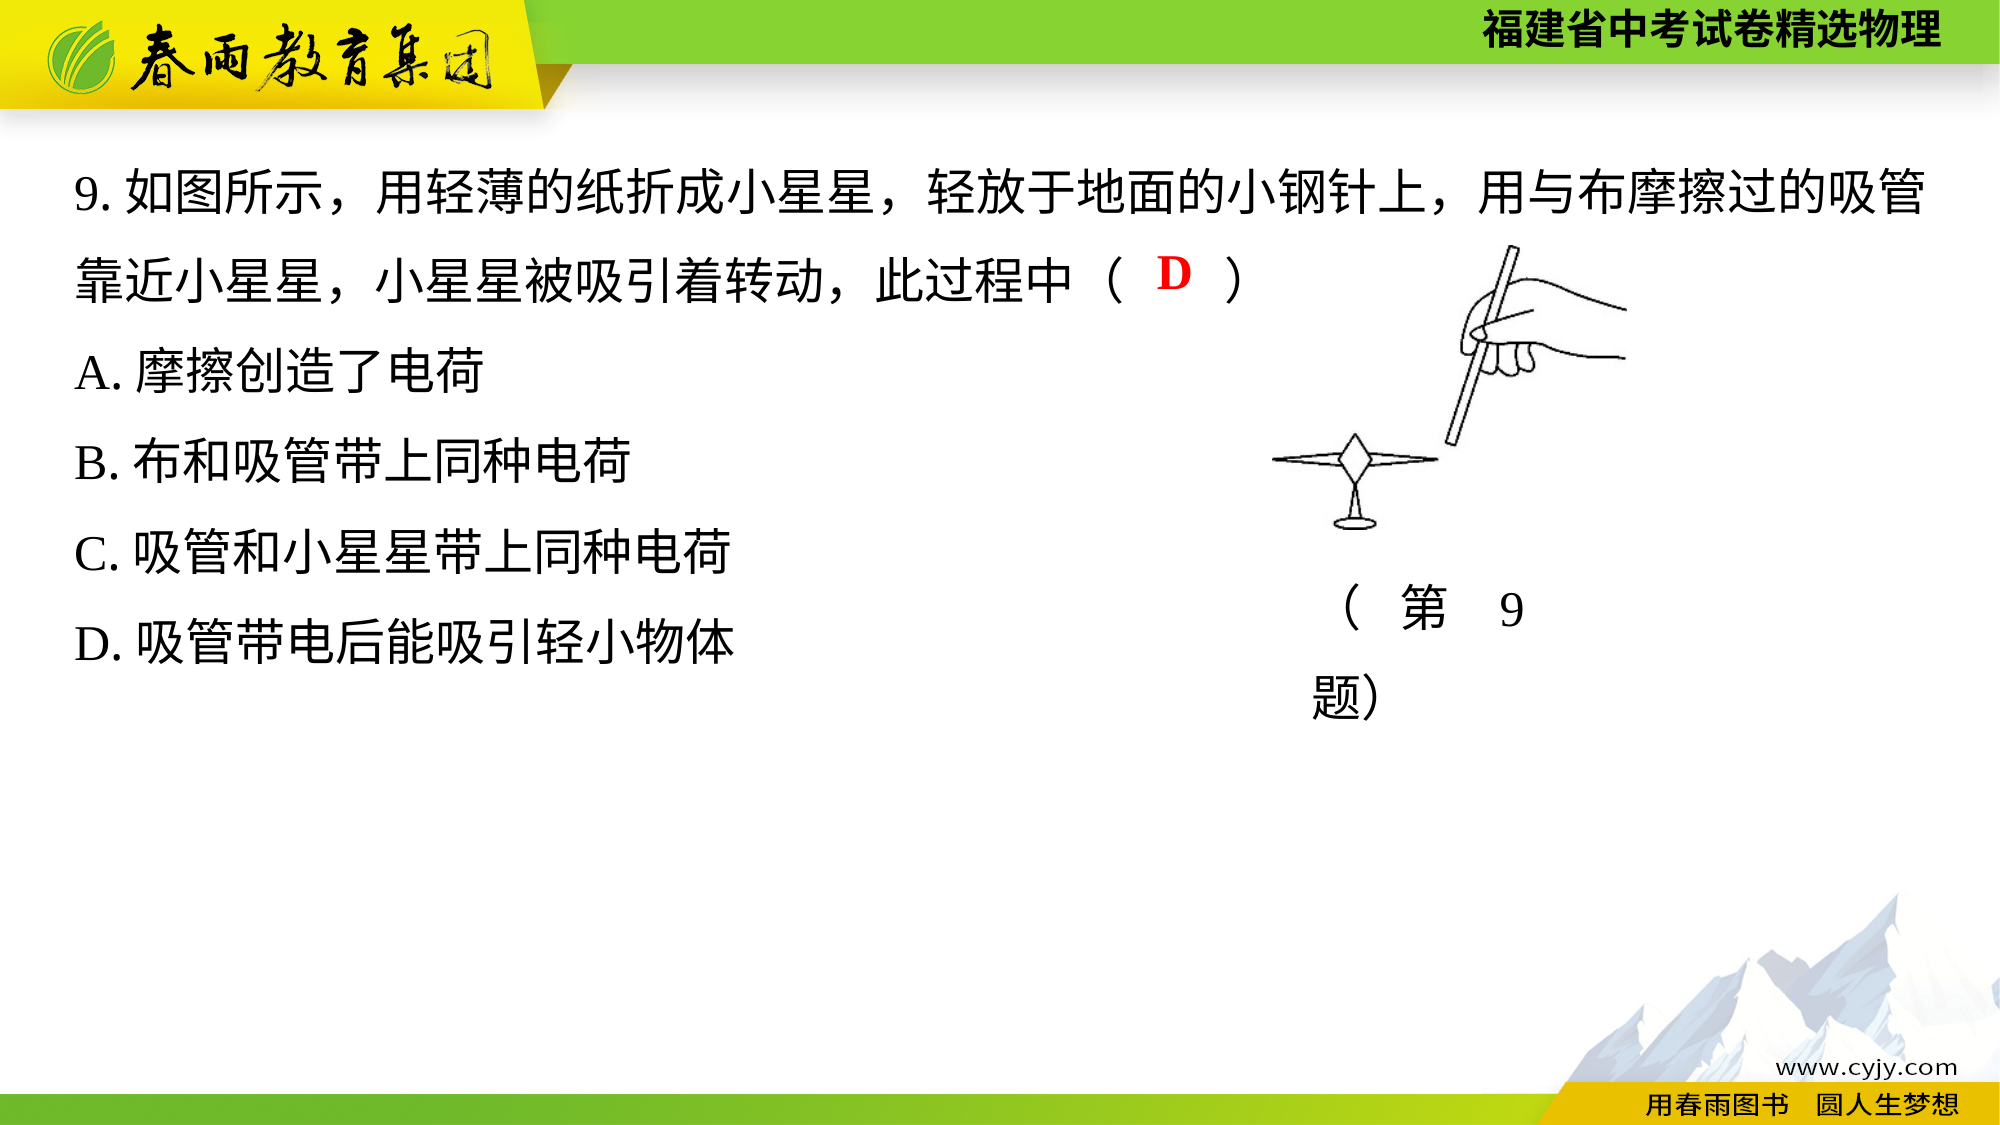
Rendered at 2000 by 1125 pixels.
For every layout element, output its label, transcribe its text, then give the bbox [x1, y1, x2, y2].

text_box （第9题） [1296, 538, 1552, 644]
text_box D [1142, 231, 1208, 307]
picture [0, 0, 2000, 1125]
list 9.如图所示，用轻薄的纸折成小星星，轻放于地面的小钢针上，用与布摩擦过的吸管靠近小星星，小星星被吸引着转动，此过程中（ ）. A.摩擦创造了电荷 B.布和吸管带上同种电荷 C.吸管和小星星带上同种电荷 D.吸管带电后能吸引轻小物体 [59, 122, 1944, 683]
